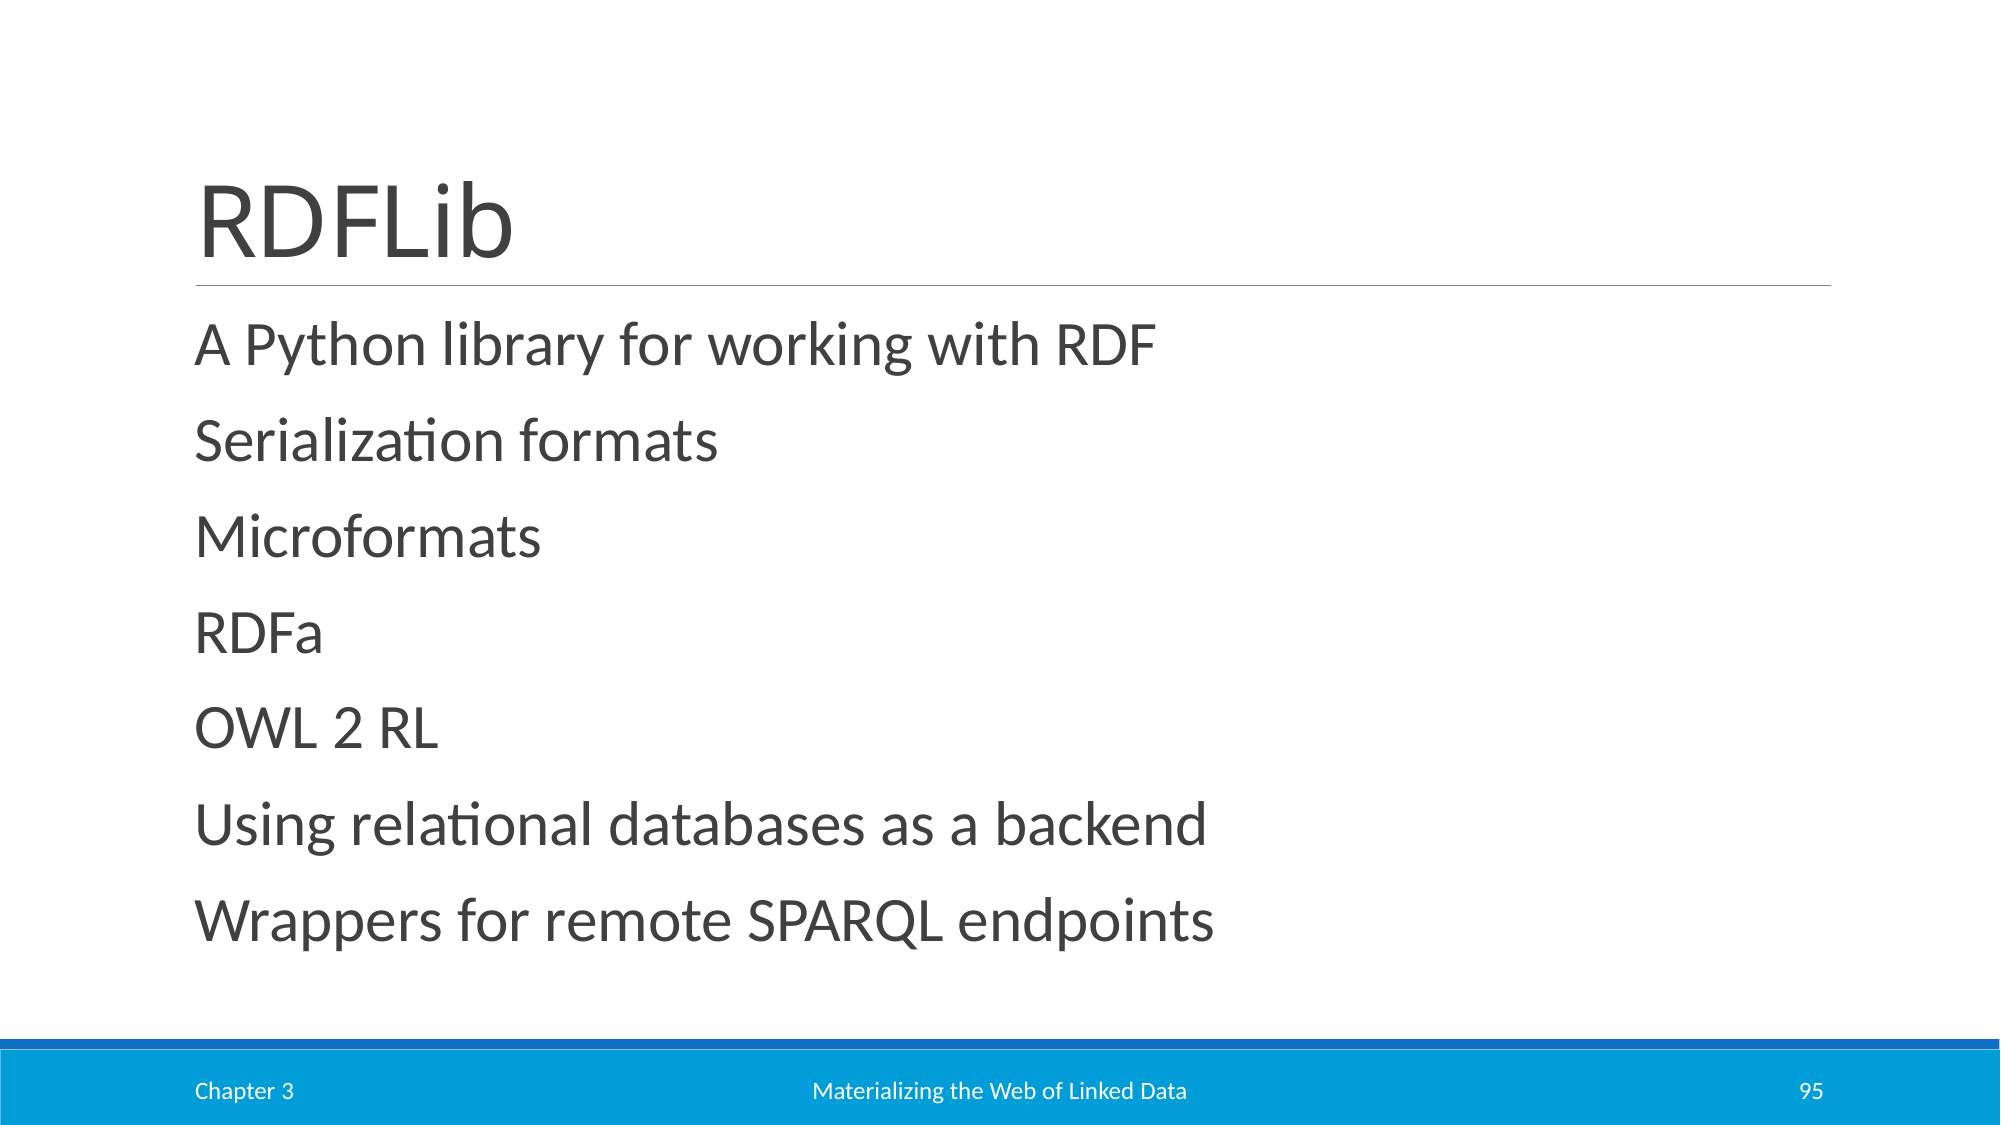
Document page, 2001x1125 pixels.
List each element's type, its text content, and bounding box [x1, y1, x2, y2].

slide_number 95 [1624, 1059, 1840, 1120]
footer Materializing the Web of Linked Data [604, 1059, 1396, 1120]
title RDFLib [180, 47, 1830, 285]
list A Python library for working with RDF Serialization formats Microformats RDFa OWL 2 RL Using relational databases as a backend Wrappers for remote SPARQL endpoints [180, 302, 1830, 963]
slide_number Chapter 3 [180, 1059, 586, 1120]
